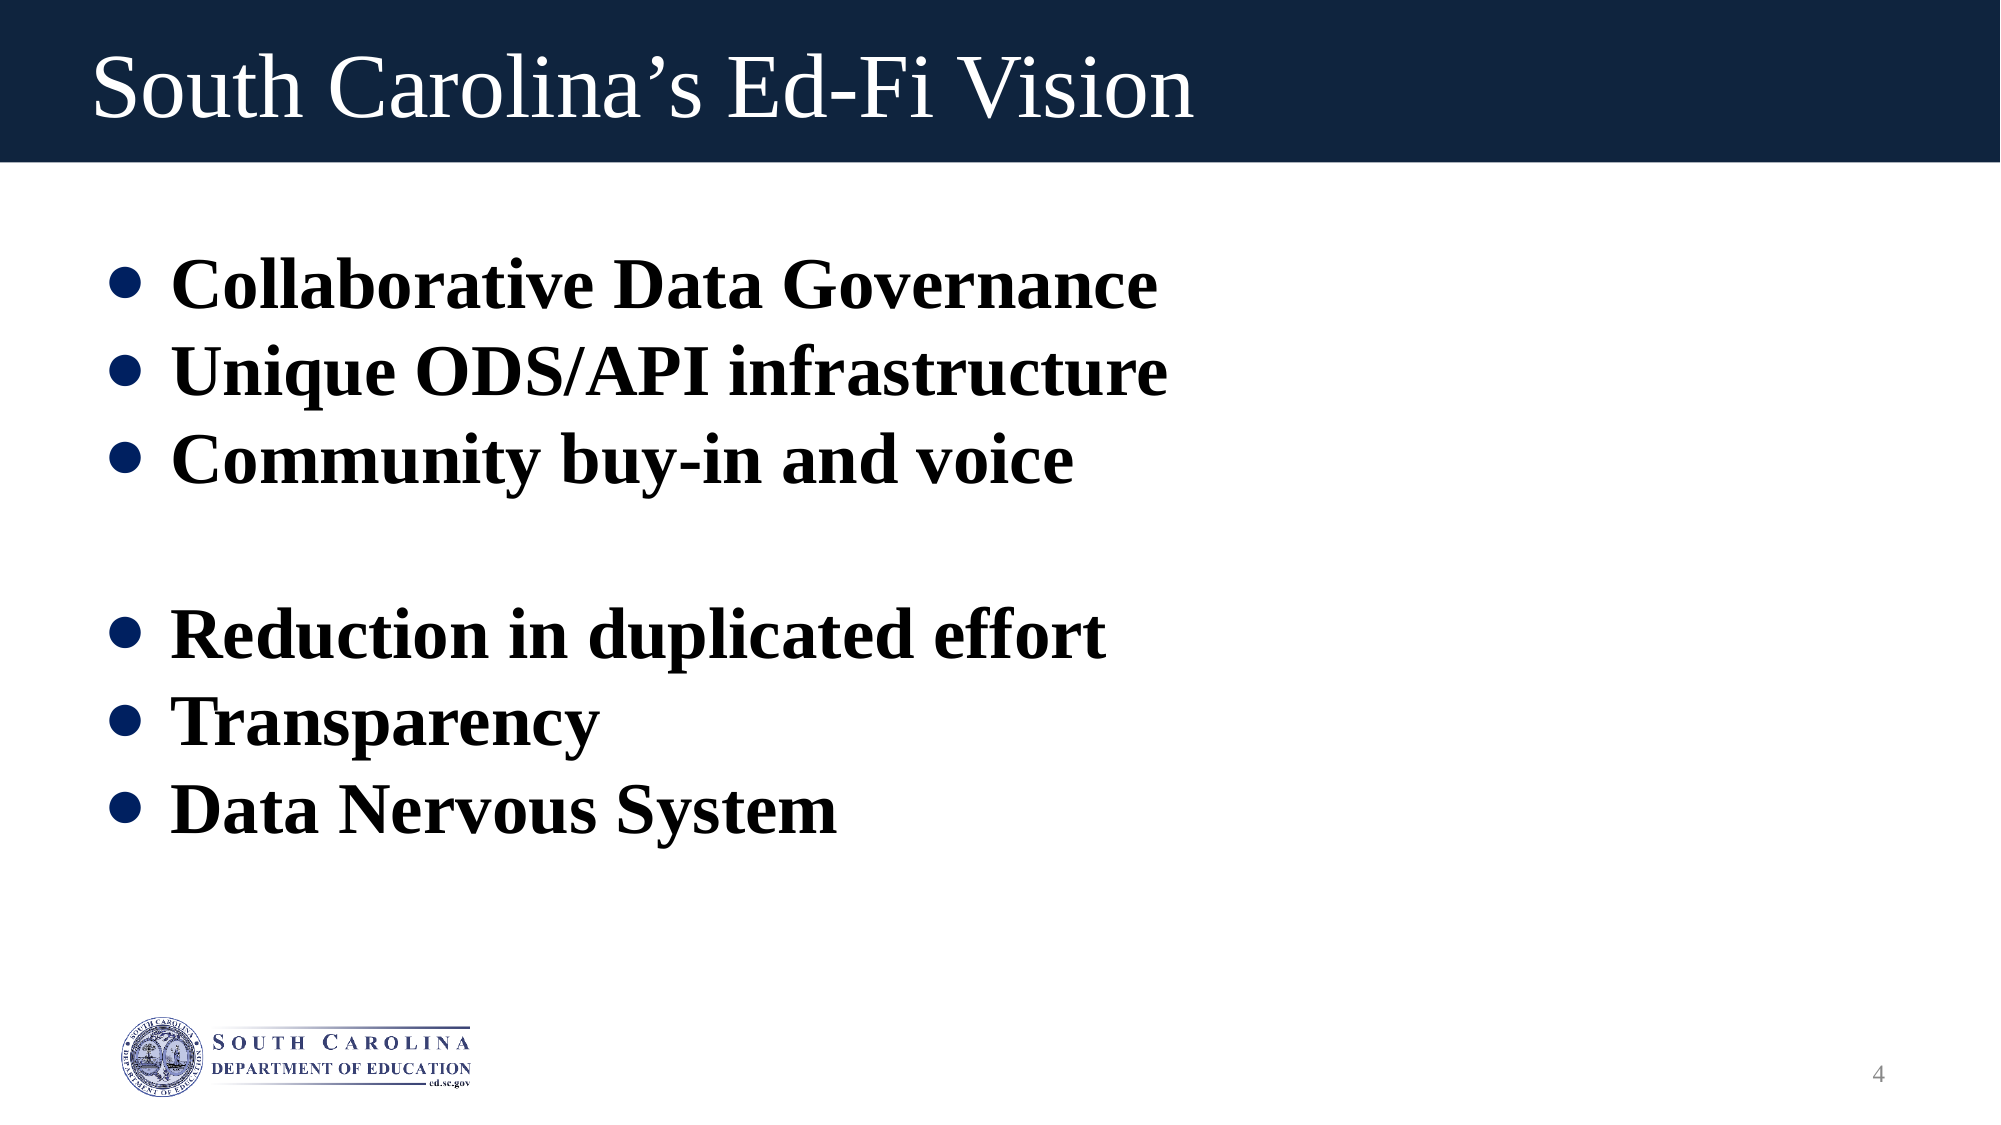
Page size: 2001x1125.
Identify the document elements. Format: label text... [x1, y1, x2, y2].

title South Carolina’s Ed-Fi Vision [0, 0, 2000, 163]
slide_number 4 [1433, 1042, 1900, 1103]
picture [99, 1004, 493, 1110]
list Collaborative Data Governance Unique ODS/API infrastructure Community buy-in and voice Reduction in duplicated effort Transparency Data Nervous System [80, 227, 1754, 978]
